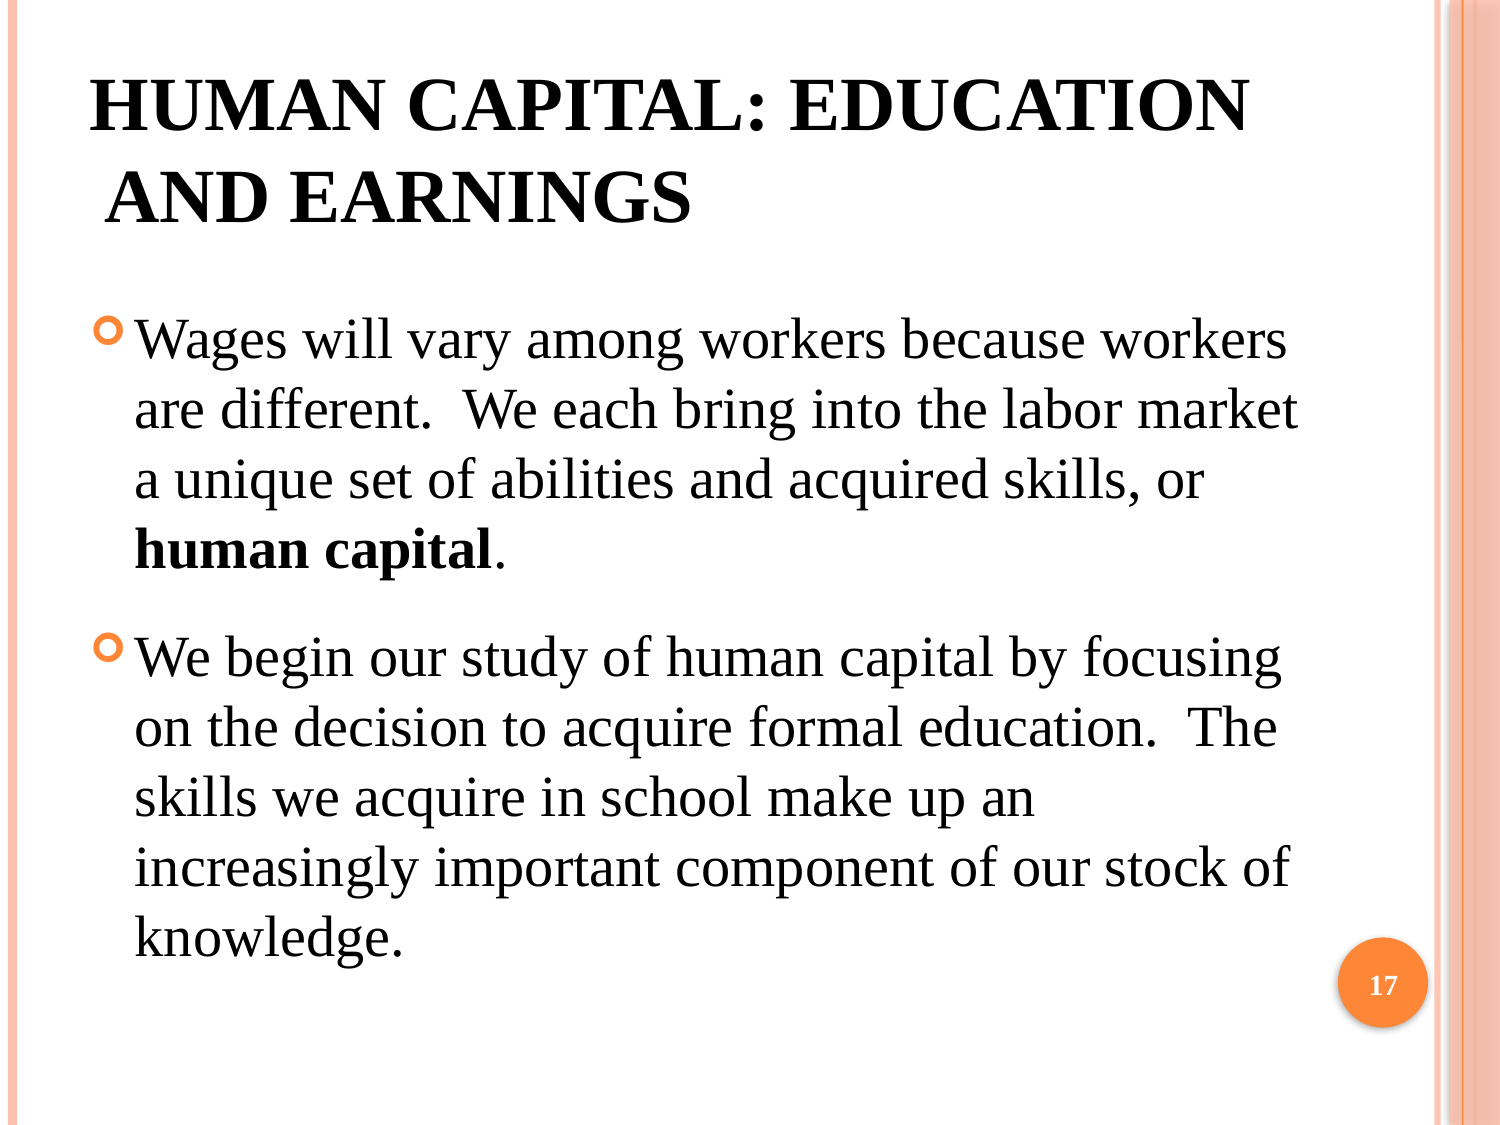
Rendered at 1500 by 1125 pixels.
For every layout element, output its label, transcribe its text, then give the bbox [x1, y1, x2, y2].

slide_number 17 [1333, 940, 1434, 1026]
title Human Capital: Education and Earnings [75, 45, 1300, 247]
list Wages will vary among workers because workers are different. We each bring into the labor market a unique set of abilities and acquired skills, or human capital. We begin our study of human capital by focusing on the decision to acquire formal education. The skills we acquire in school make up an increasingly important component of our stock of knowledge. [74, 292, 1348, 1063]
